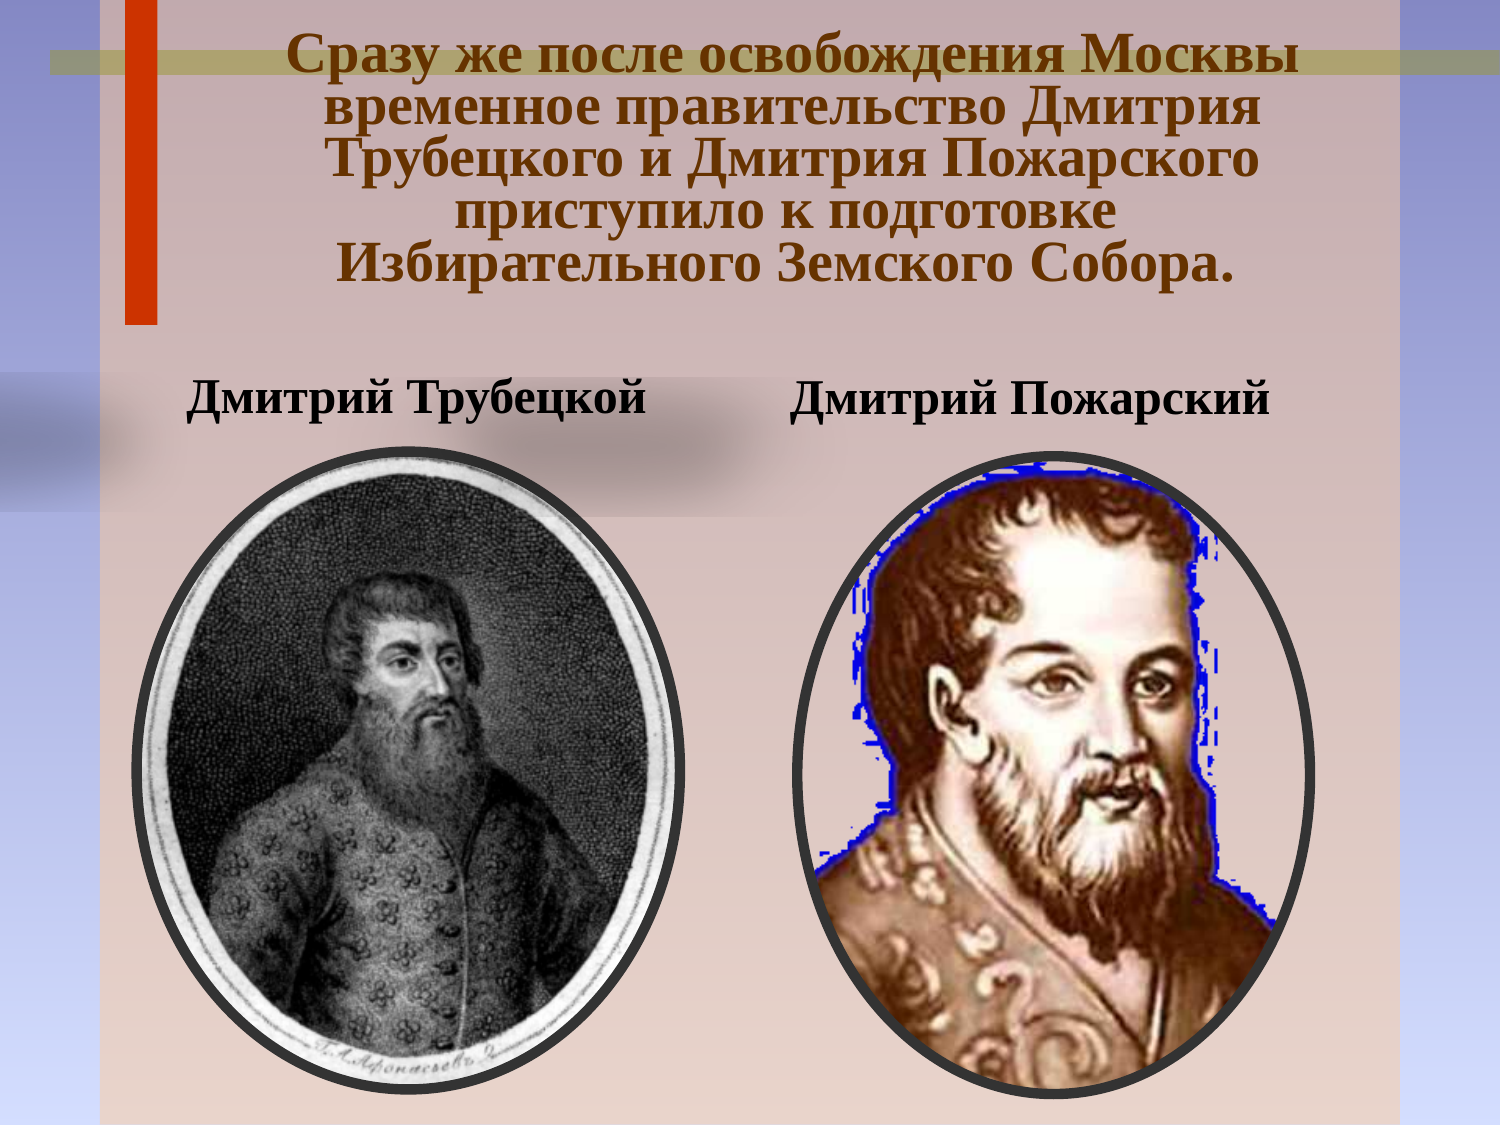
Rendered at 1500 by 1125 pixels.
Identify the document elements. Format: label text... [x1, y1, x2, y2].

list Дмитрий Трубецкой [171, 349, 835, 432]
picture [136, 451, 681, 1090]
title Сразу же после освобождения Москвы временное правительство Дмитрия Трубецкого и Дмитрия Пожарского приступило к подготовке Избирательного Земского Собора. [159, 42, 1427, 231]
list Дмитрий Пожарский [819, 351, 1413, 433]
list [796, 455, 1311, 1095]
